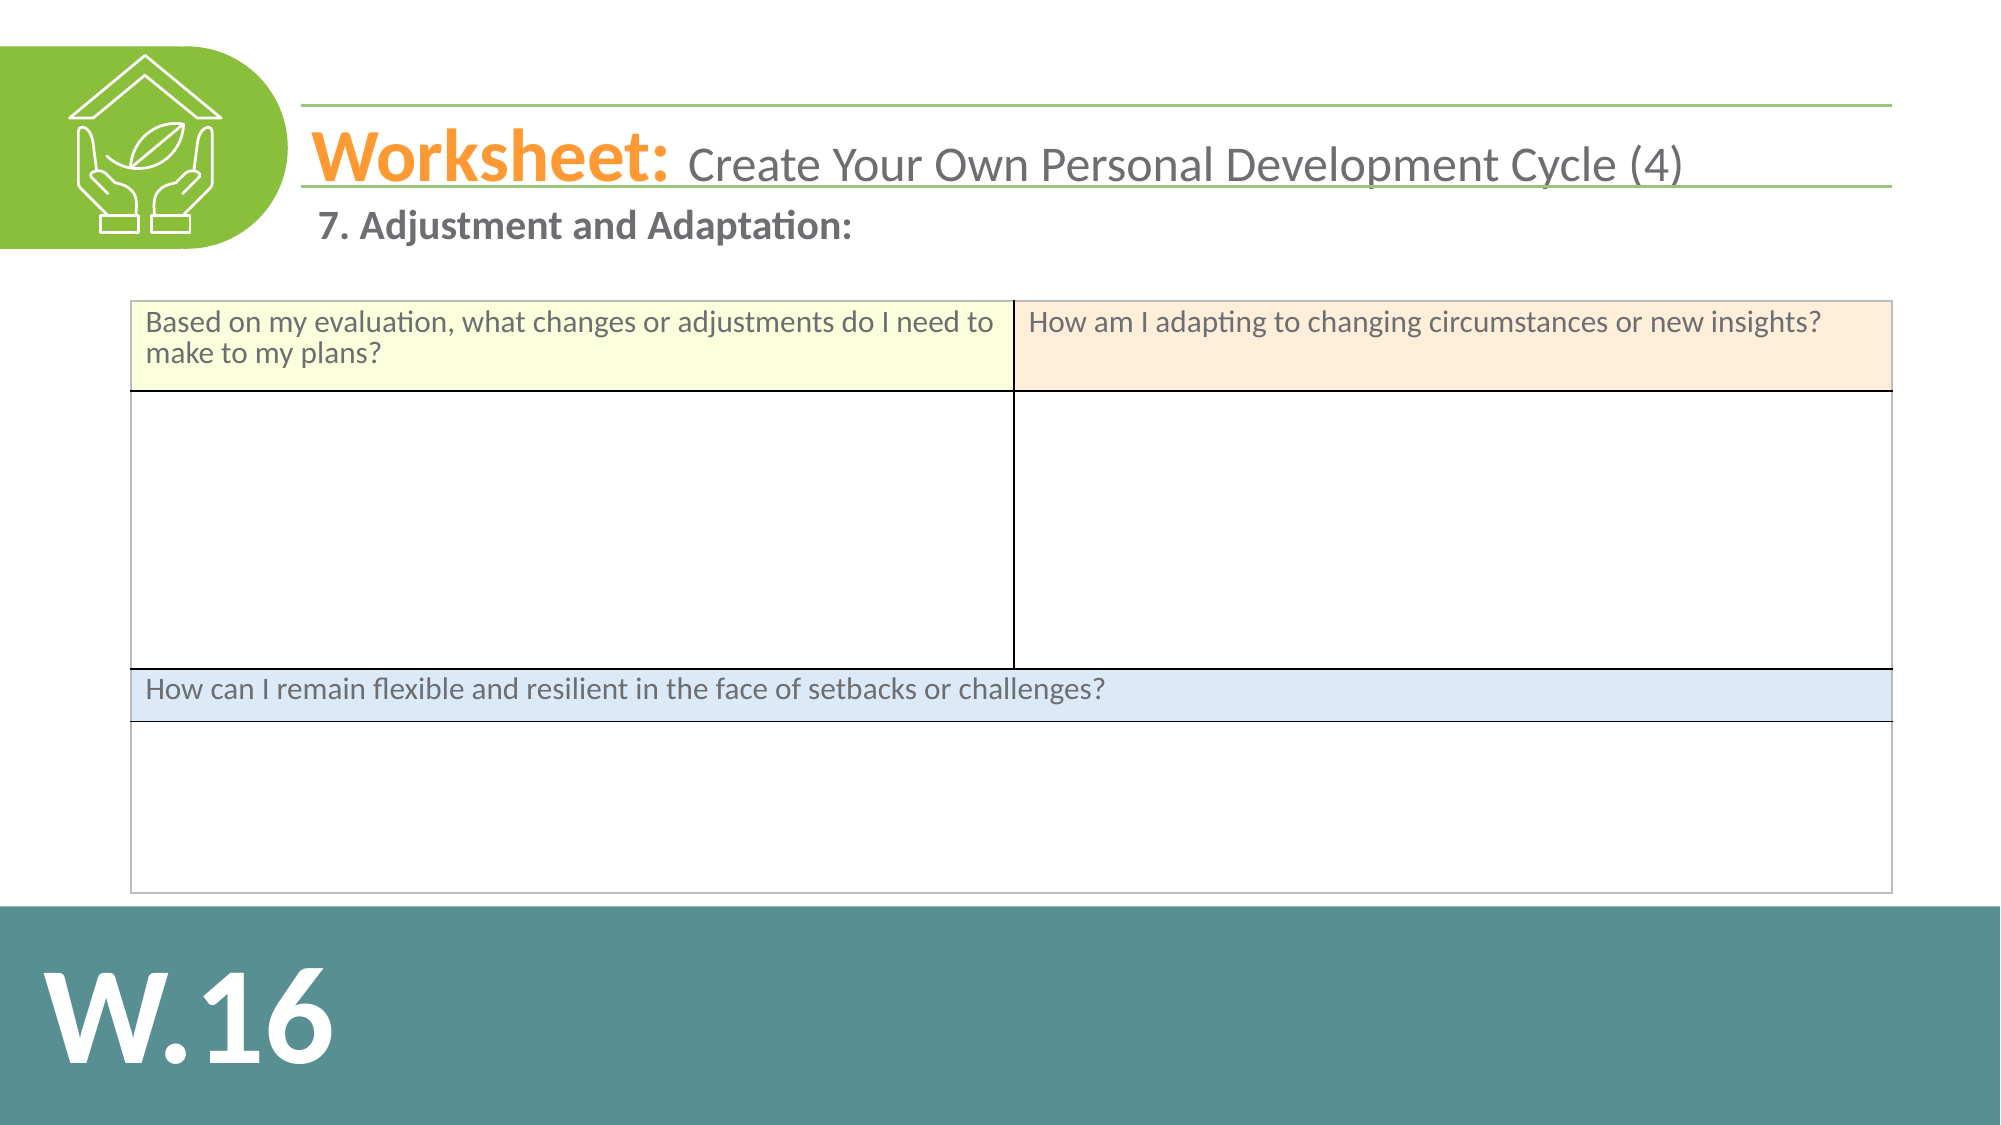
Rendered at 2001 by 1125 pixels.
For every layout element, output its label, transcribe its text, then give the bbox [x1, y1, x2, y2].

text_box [68, 54, 222, 233]
table_cell [1015, 392, 1891, 668]
table_header Based on my evaluation, what changes or adjustments do I need to make to my plans? [132, 302, 1013, 390]
text_box [0, 46, 288, 249]
table_cell How can I remain flexible and resilient in the face of setbacks or challenges? [132, 670, 1891, 721]
text_box W.16 [23, 957, 418, 1125]
table_header How am I adapting to changing circumstances or new insights? [1015, 302, 1891, 390]
text_box 7. Adjustment and Adaptation: [303, 190, 1325, 255]
text_box [0, 906, 2000, 1125]
list Worksheet: Create Your Own Personal Development Cycle (4) [291, 73, 1904, 206]
table_cell [132, 722, 1891, 892]
table_cell [132, 392, 1013, 668]
